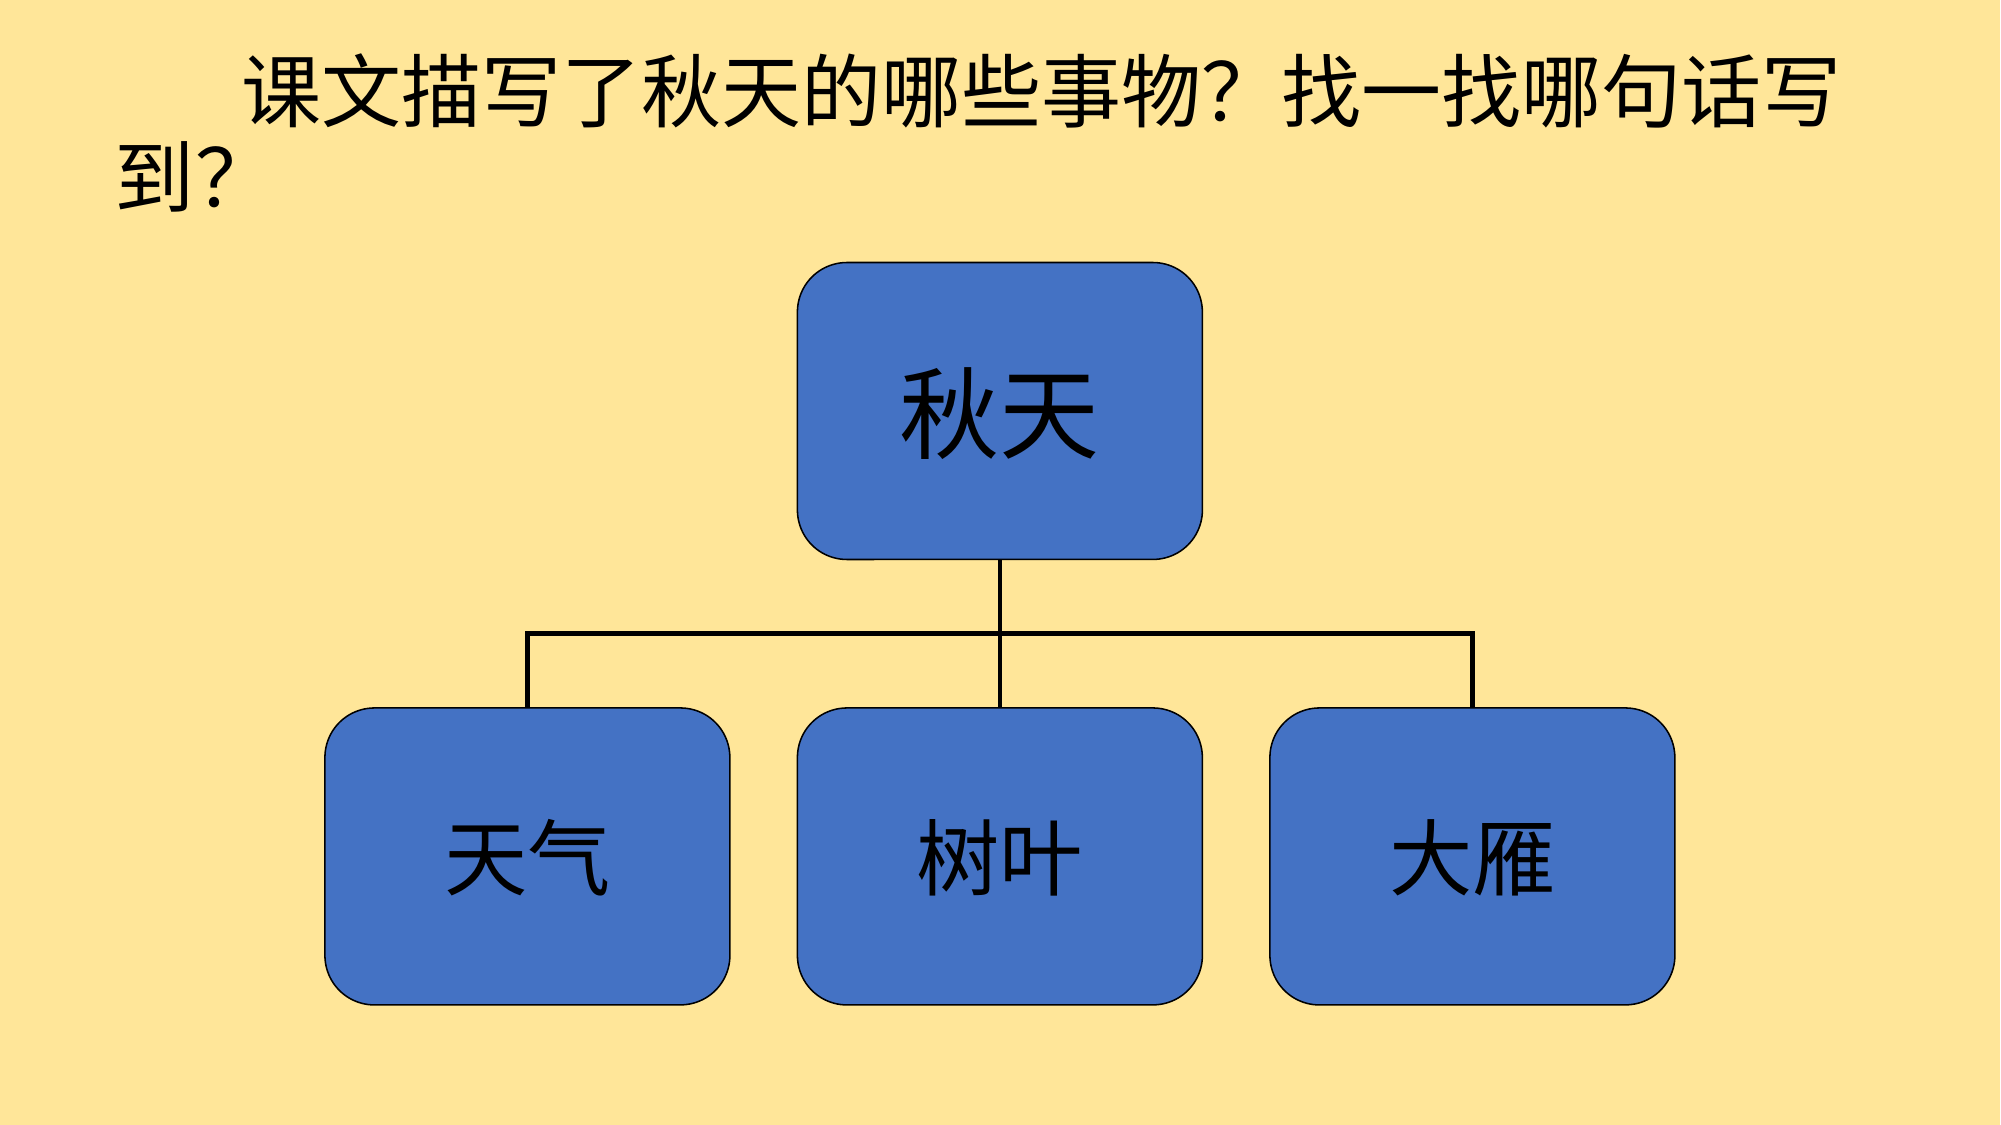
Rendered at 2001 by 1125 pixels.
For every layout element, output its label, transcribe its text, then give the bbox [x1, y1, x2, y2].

title 课文描写了秋天的哪些事物？找一找哪句话写到？ [99, 45, 1900, 233]
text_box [324, 262, 1675, 1005]
